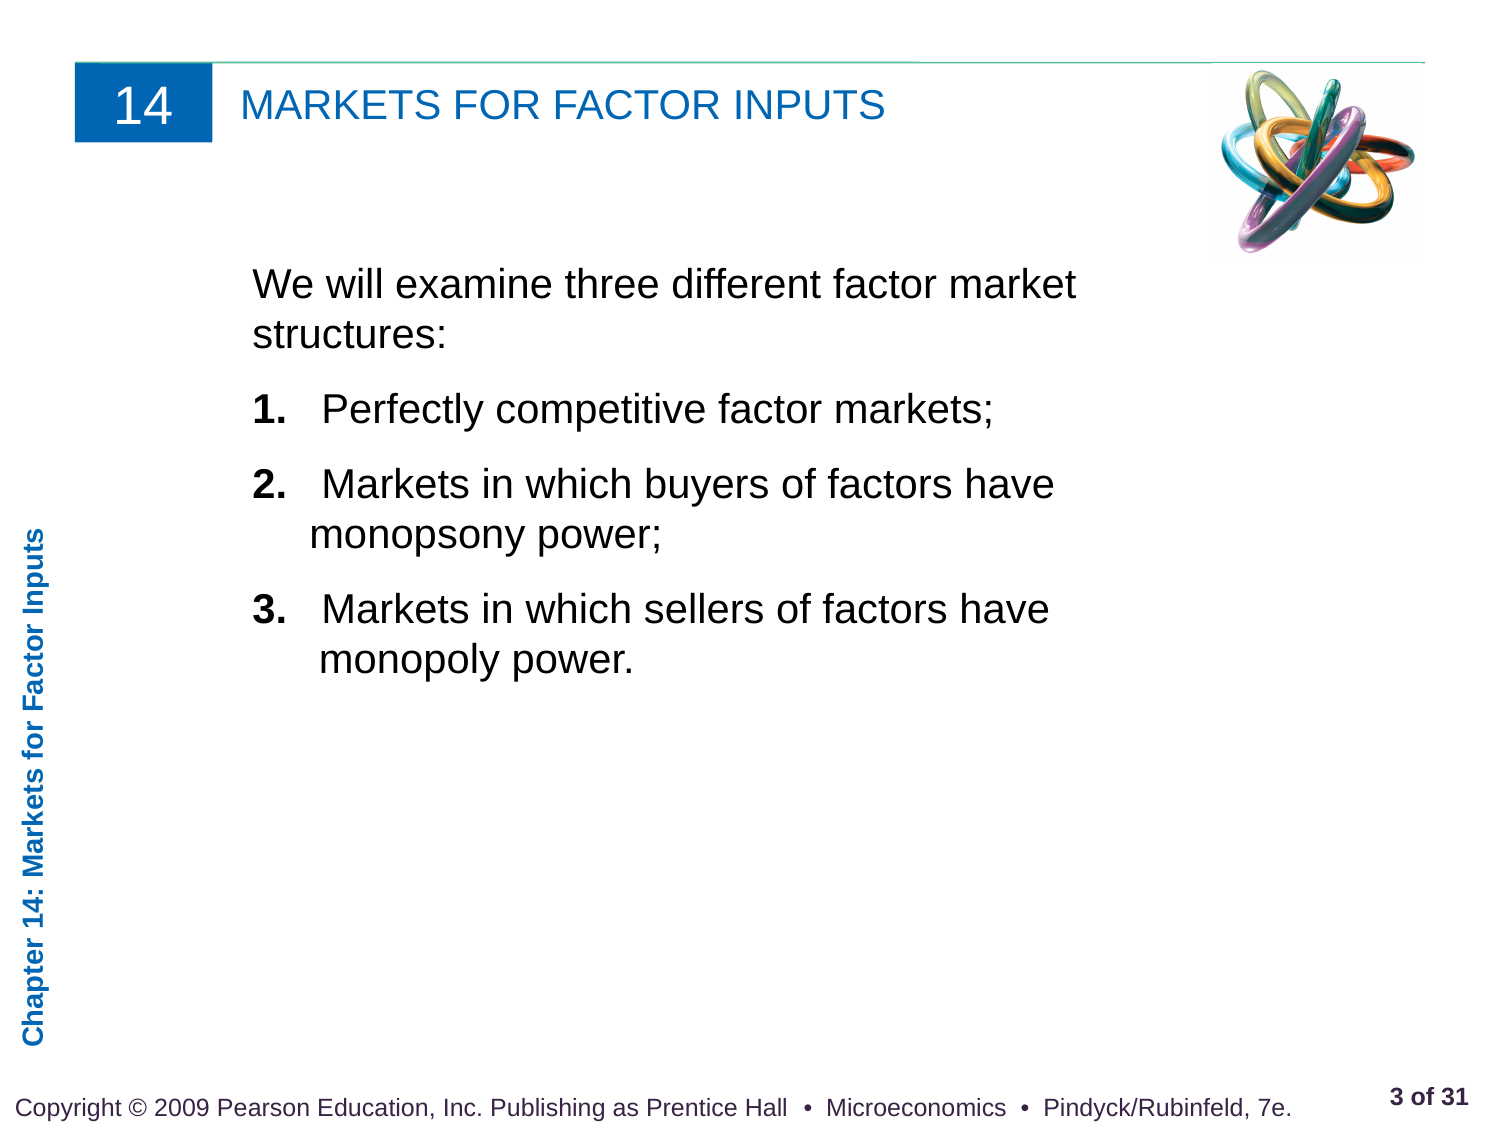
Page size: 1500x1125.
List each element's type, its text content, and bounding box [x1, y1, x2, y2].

picture [1212, 63, 1422, 263]
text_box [1420, 62, 1426, 69]
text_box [74, 62, 1213, 143]
text_box We will examine three different factor market structures: 1. Perfectly competitive factor markets; 2. Markets in which buyers of factors have monopsony power; 3. Markets in which sellers of factors have monopoly power. [237, 249, 1288, 690]
